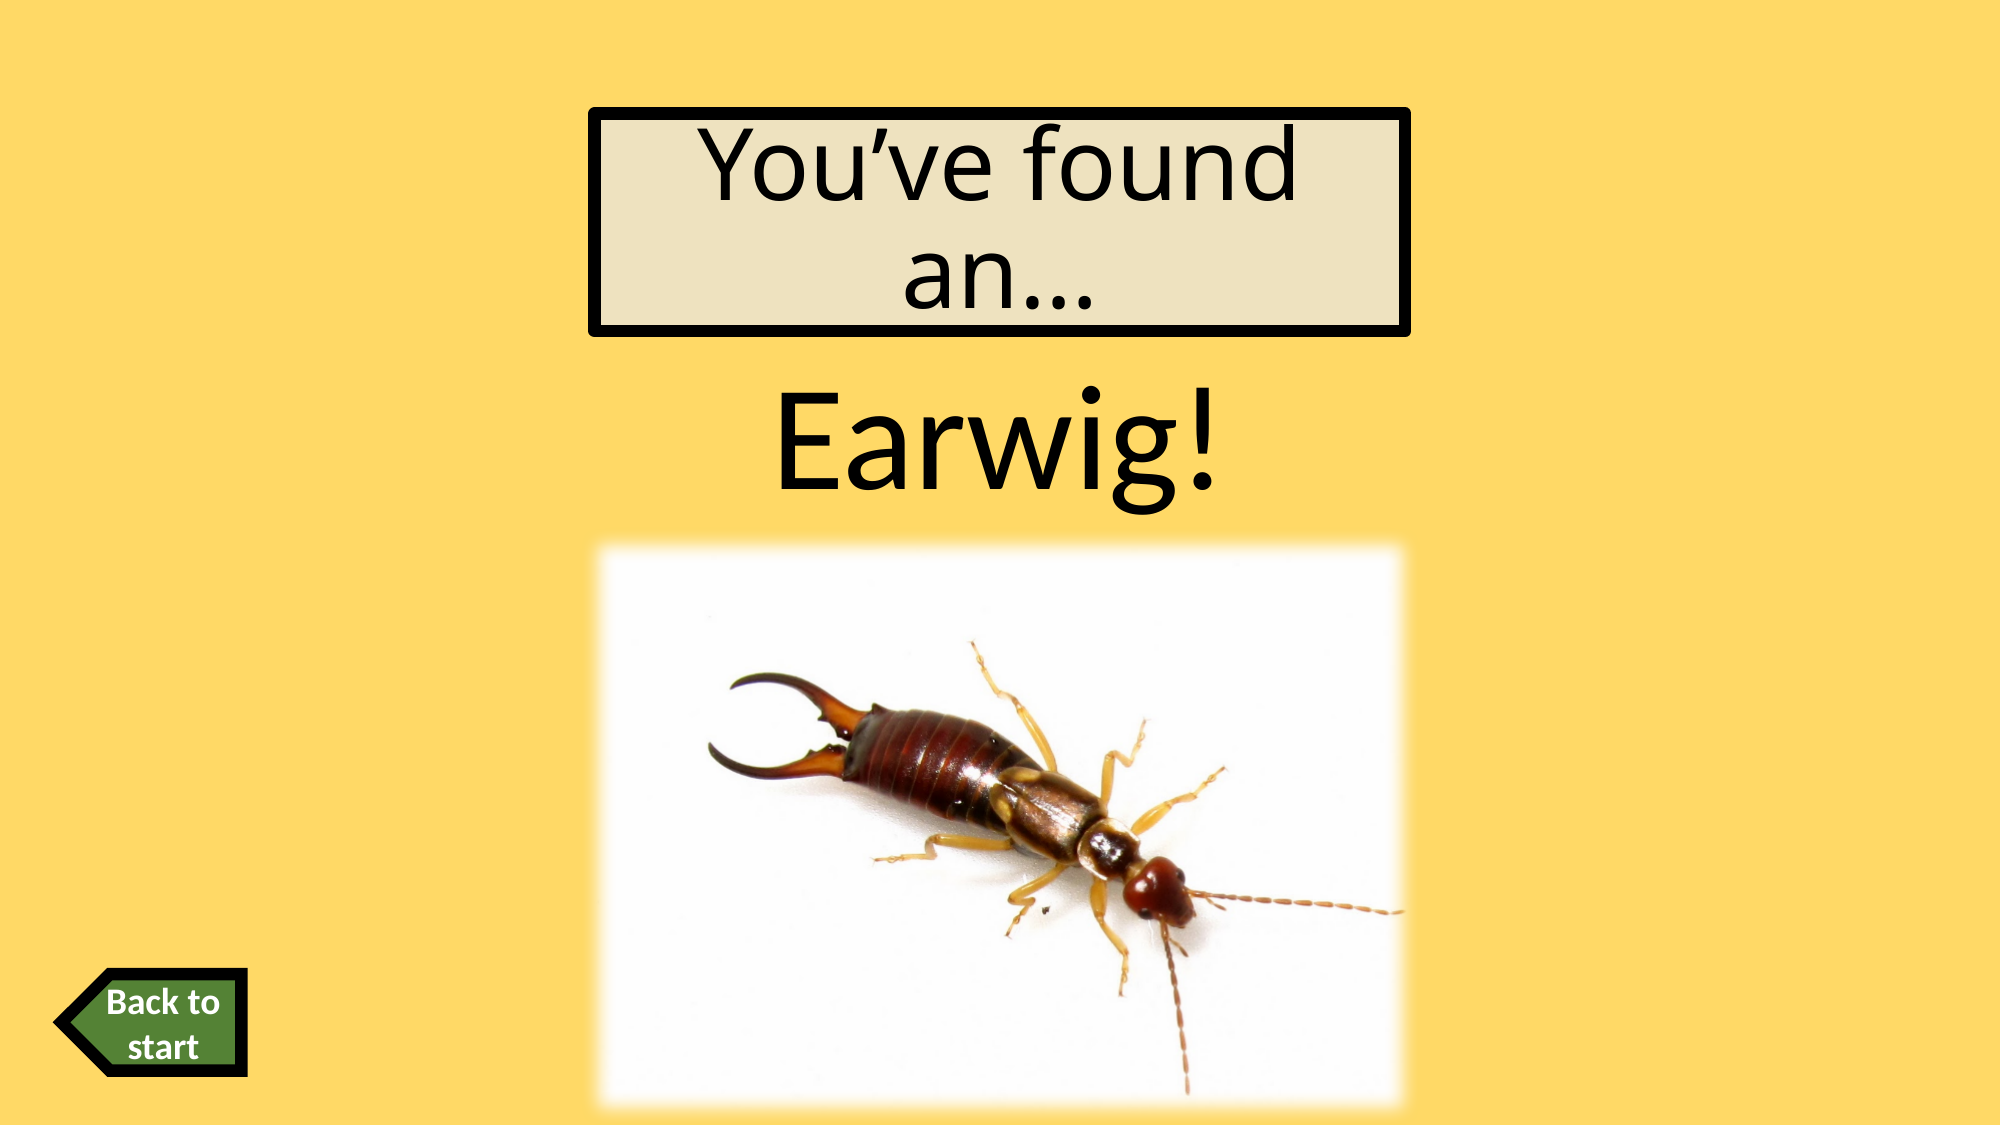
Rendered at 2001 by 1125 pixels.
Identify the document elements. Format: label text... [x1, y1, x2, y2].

picture [580, 527, 1420, 1125]
text_box Back to start [60, 973, 243, 1072]
text_box Earwig! [392, 332, 1608, 527]
title You’ve found an… [594, 113, 1406, 331]
